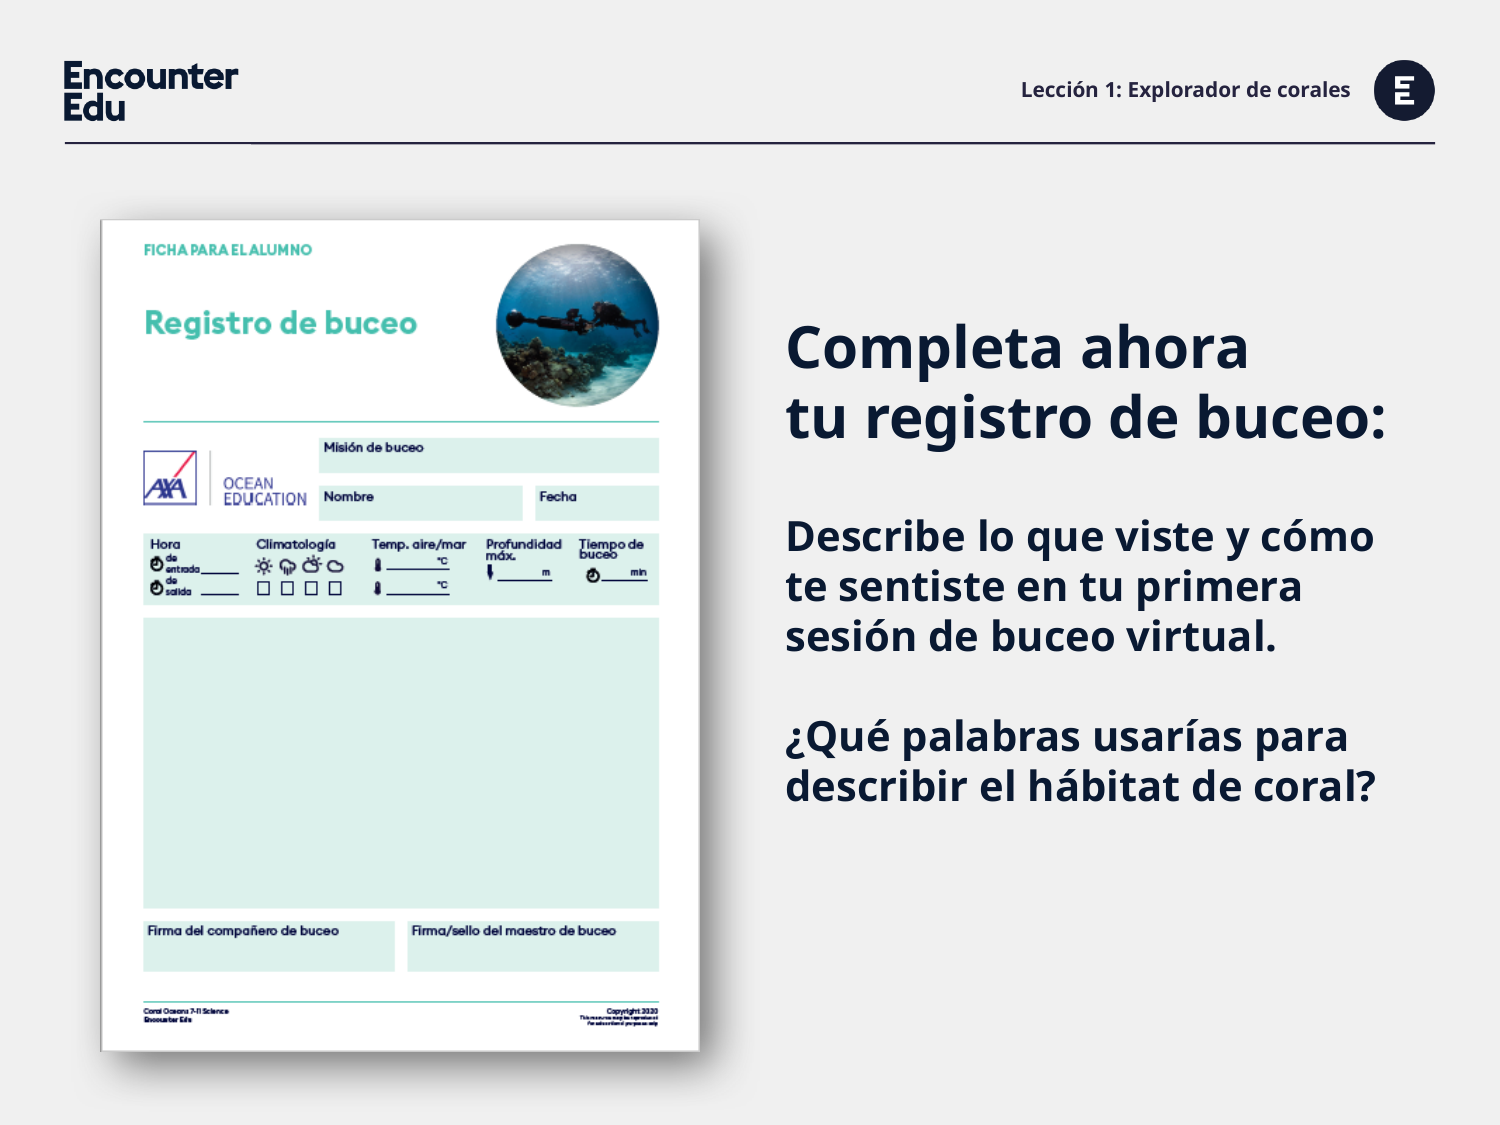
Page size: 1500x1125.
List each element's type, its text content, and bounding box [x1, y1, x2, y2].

text_box Completa ahora tu registro de buceo: Describe lo que viste y cómo te sentiste en tu primera sesión de buceo virtual. ¿Qué palabras usarías para describir el hábitat de coral? [777, 302, 1407, 818]
picture [100, 219, 700, 1052]
title Lección 1: Explorador de corales [749, 67, 1359, 114]
picture [60, 59, 243, 122]
picture [1372, 58, 1436, 122]
